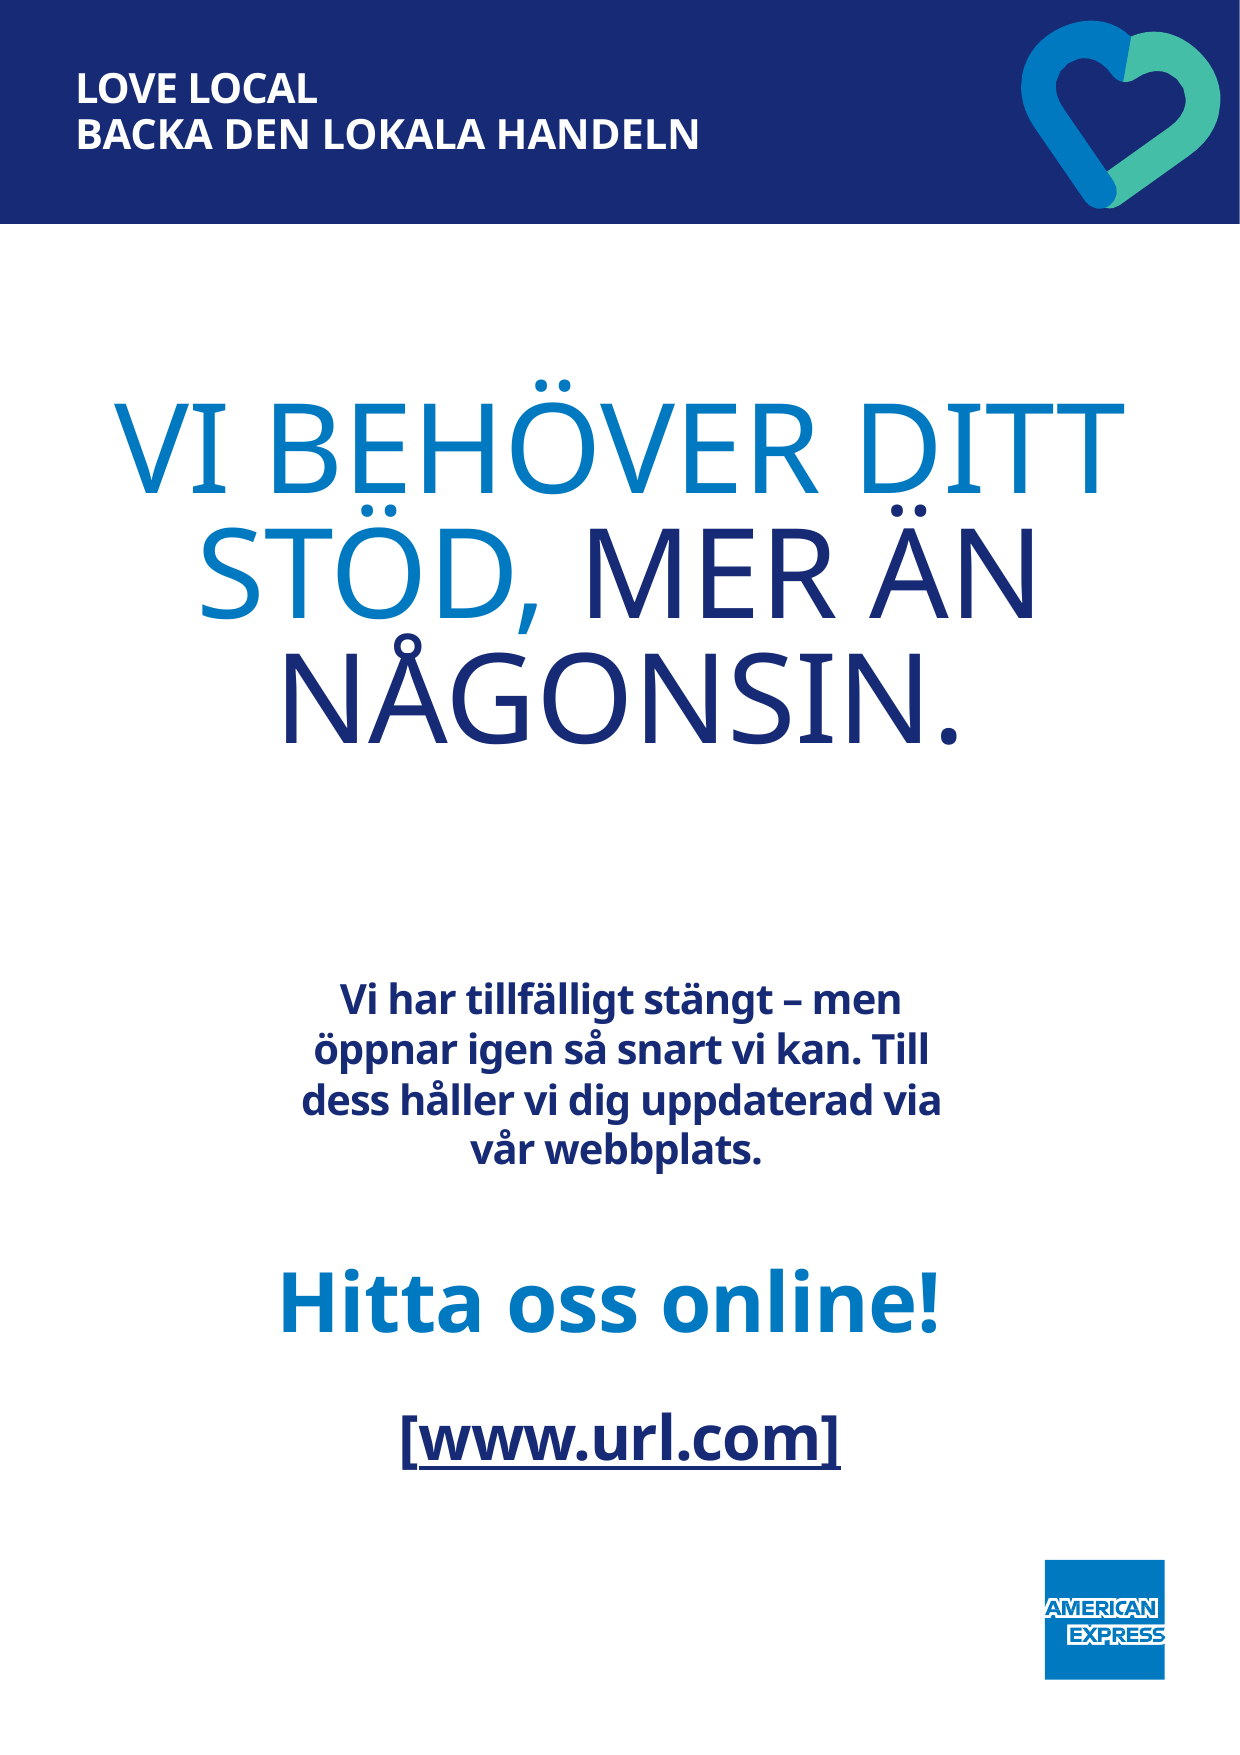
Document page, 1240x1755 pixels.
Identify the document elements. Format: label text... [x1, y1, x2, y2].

text_box [1055, 133, 1117, 209]
text_box [1106, 31, 1221, 209]
text_box [1082, 1600, 1094, 1616]
text_box [1095, 1600, 1114, 1616]
list VI BEHÖVER DITT STÖD, MER ÄN NÅGONSIN. [104, 366, 1137, 1396]
text_box LOVE LOCAL BACKA DEN LOKALA HANDELN [72, 64, 1081, 158]
text_box [1070, 1627, 1111, 1642]
text_box Hitta oss online! [www.url.com] [216, 1396, 1024, 1484]
text_box [1112, 1627, 1166, 1642]
text_box [1115, 1600, 1155, 1616]
text_box [1025, 20, 1132, 82]
text_box [1044, 1559, 1165, 1680]
text_box [1045, 1600, 1080, 1616]
text_box [0, 0, 1240, 224]
